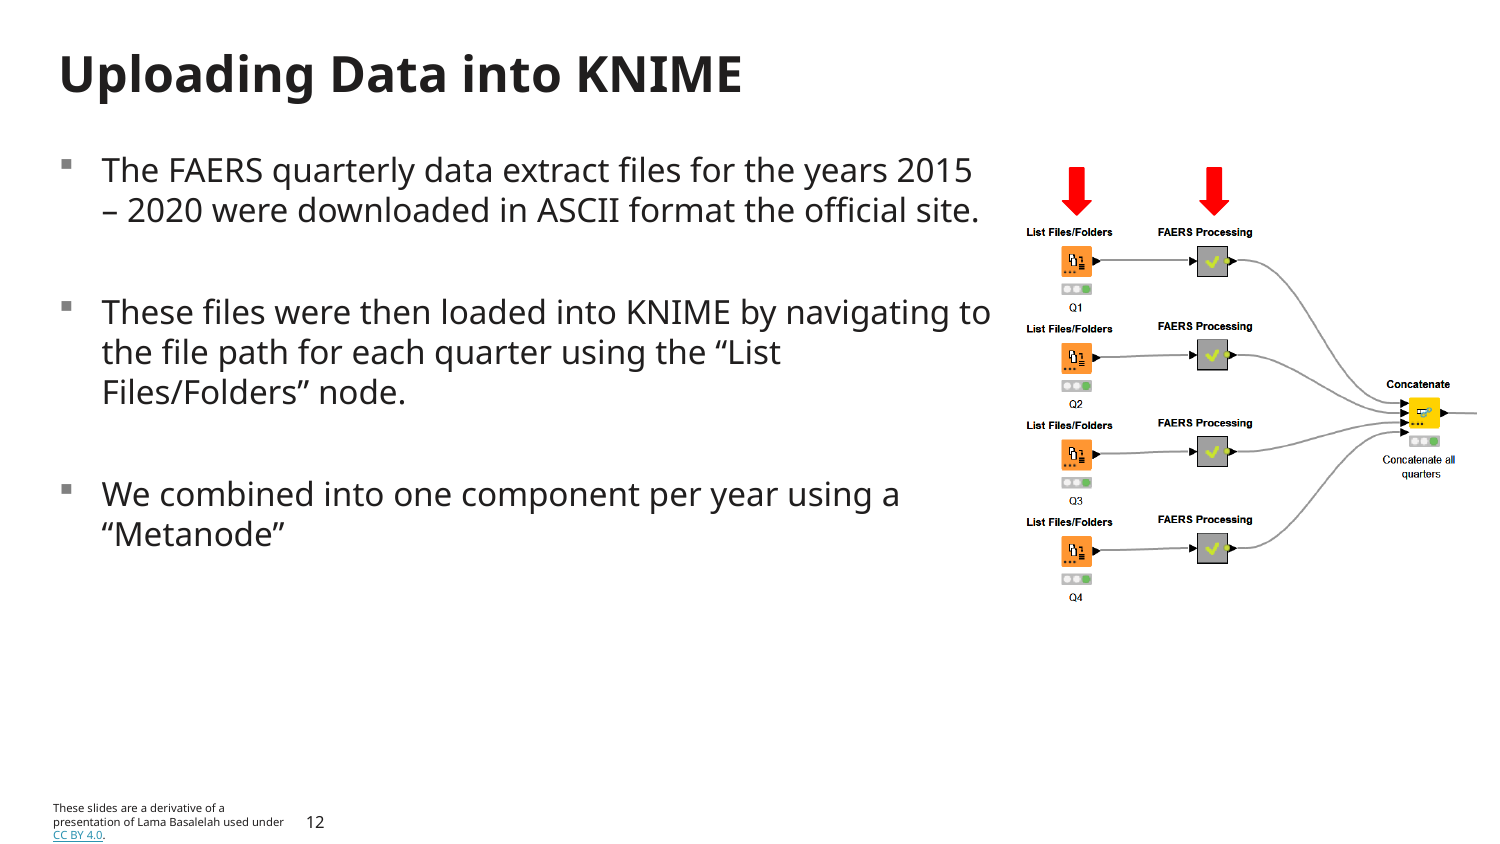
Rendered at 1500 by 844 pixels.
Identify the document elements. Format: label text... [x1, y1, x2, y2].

slide_number 12 [305, 804, 401, 843]
text_box [1200, 167, 1229, 215]
list The FAERS quarterly data extract files for the years 2015 – 2020 were downloaded in ASCII format the official site. These files were then loaded into KNIME by navigating to the file path for each quarter using the “List Files/Folders” node. We combined into one component per year using a “Metanode” [59, 148, 999, 750]
title Uploading Data into KNIME [59, 42, 1442, 102]
picture [1024, 215, 1477, 629]
text_box [1062, 167, 1092, 215]
